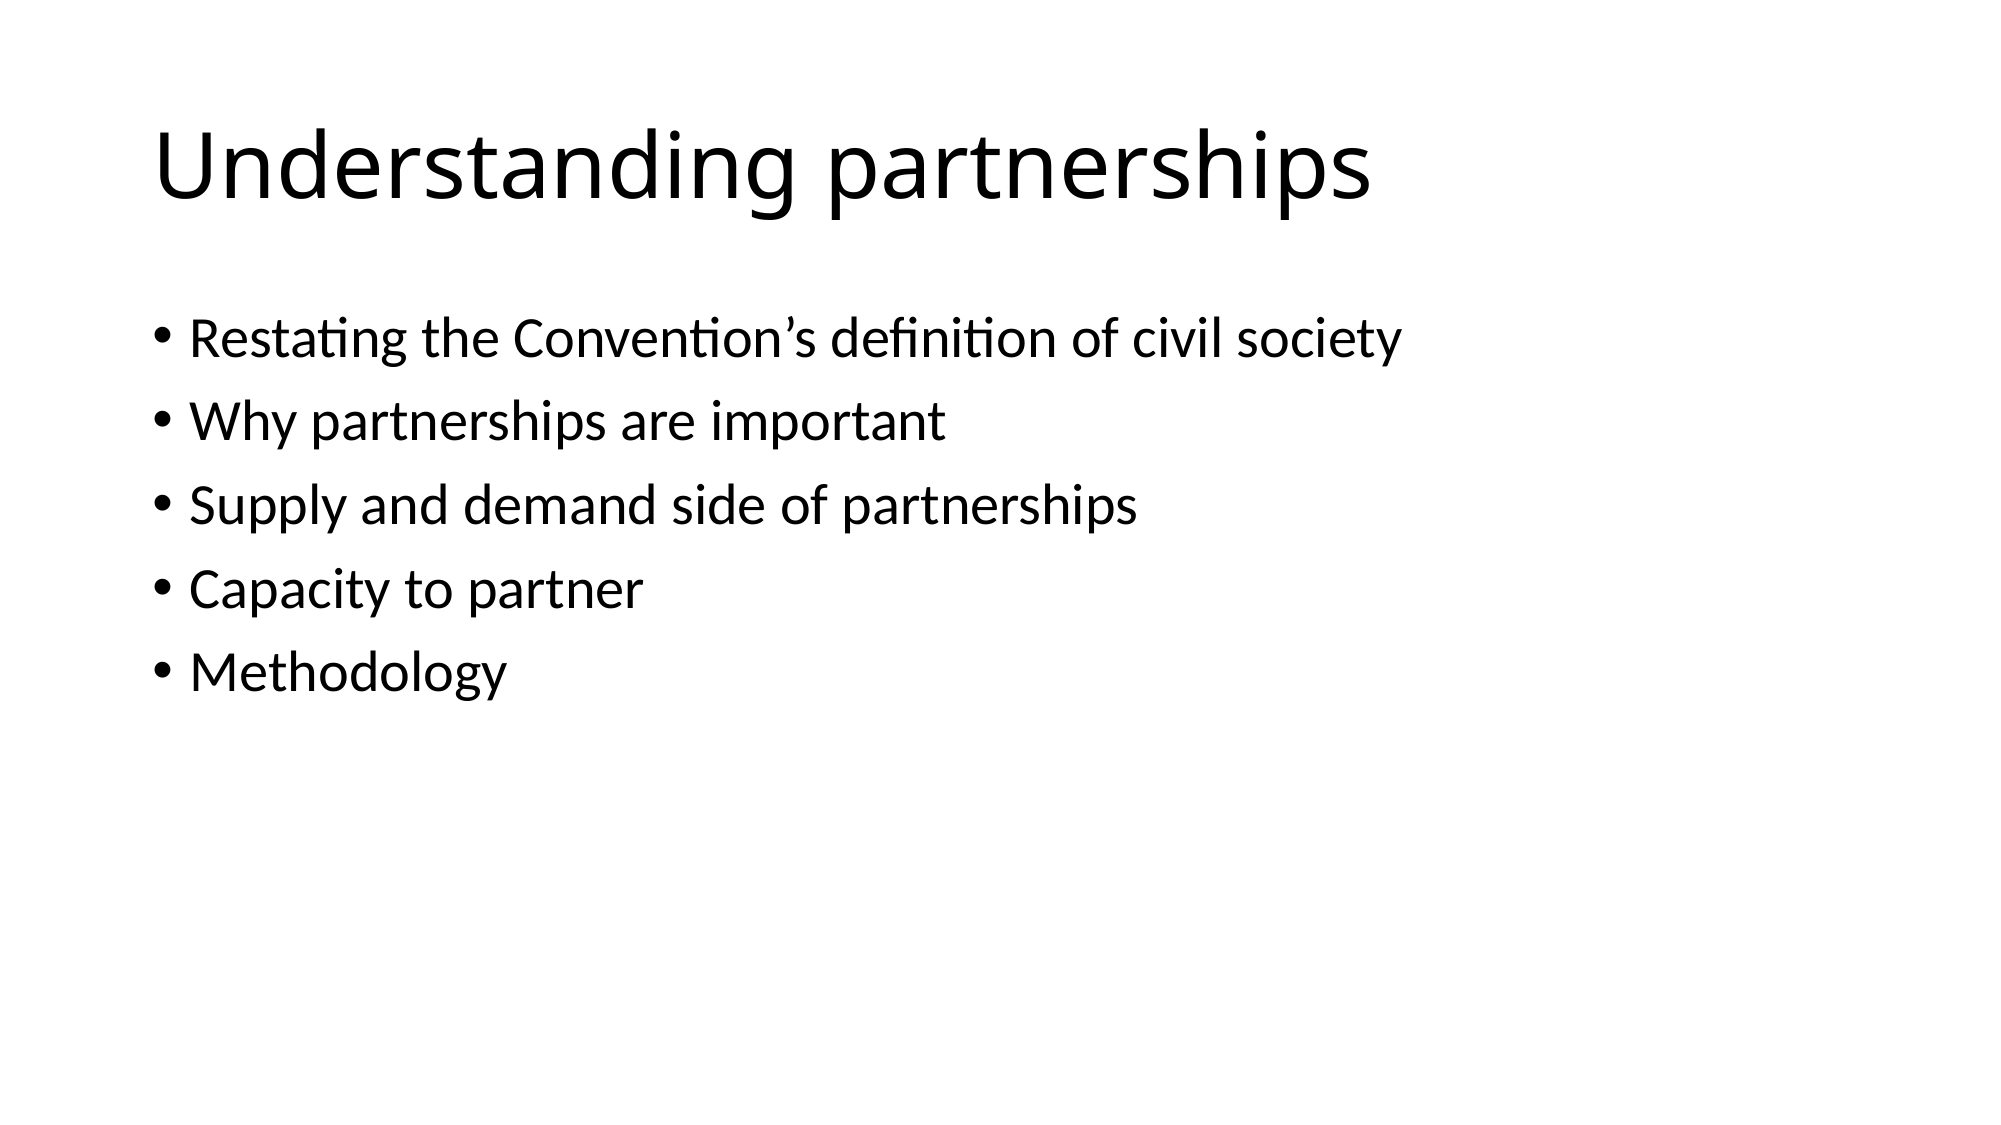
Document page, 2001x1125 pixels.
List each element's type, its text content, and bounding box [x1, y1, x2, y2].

title Understanding partnerships [137, 59, 1863, 278]
list Restating the Convention’s definition of civil society Why partnerships are important Supply and demand side of partnerships Capacity to partner Methodology [137, 299, 1863, 1014]
